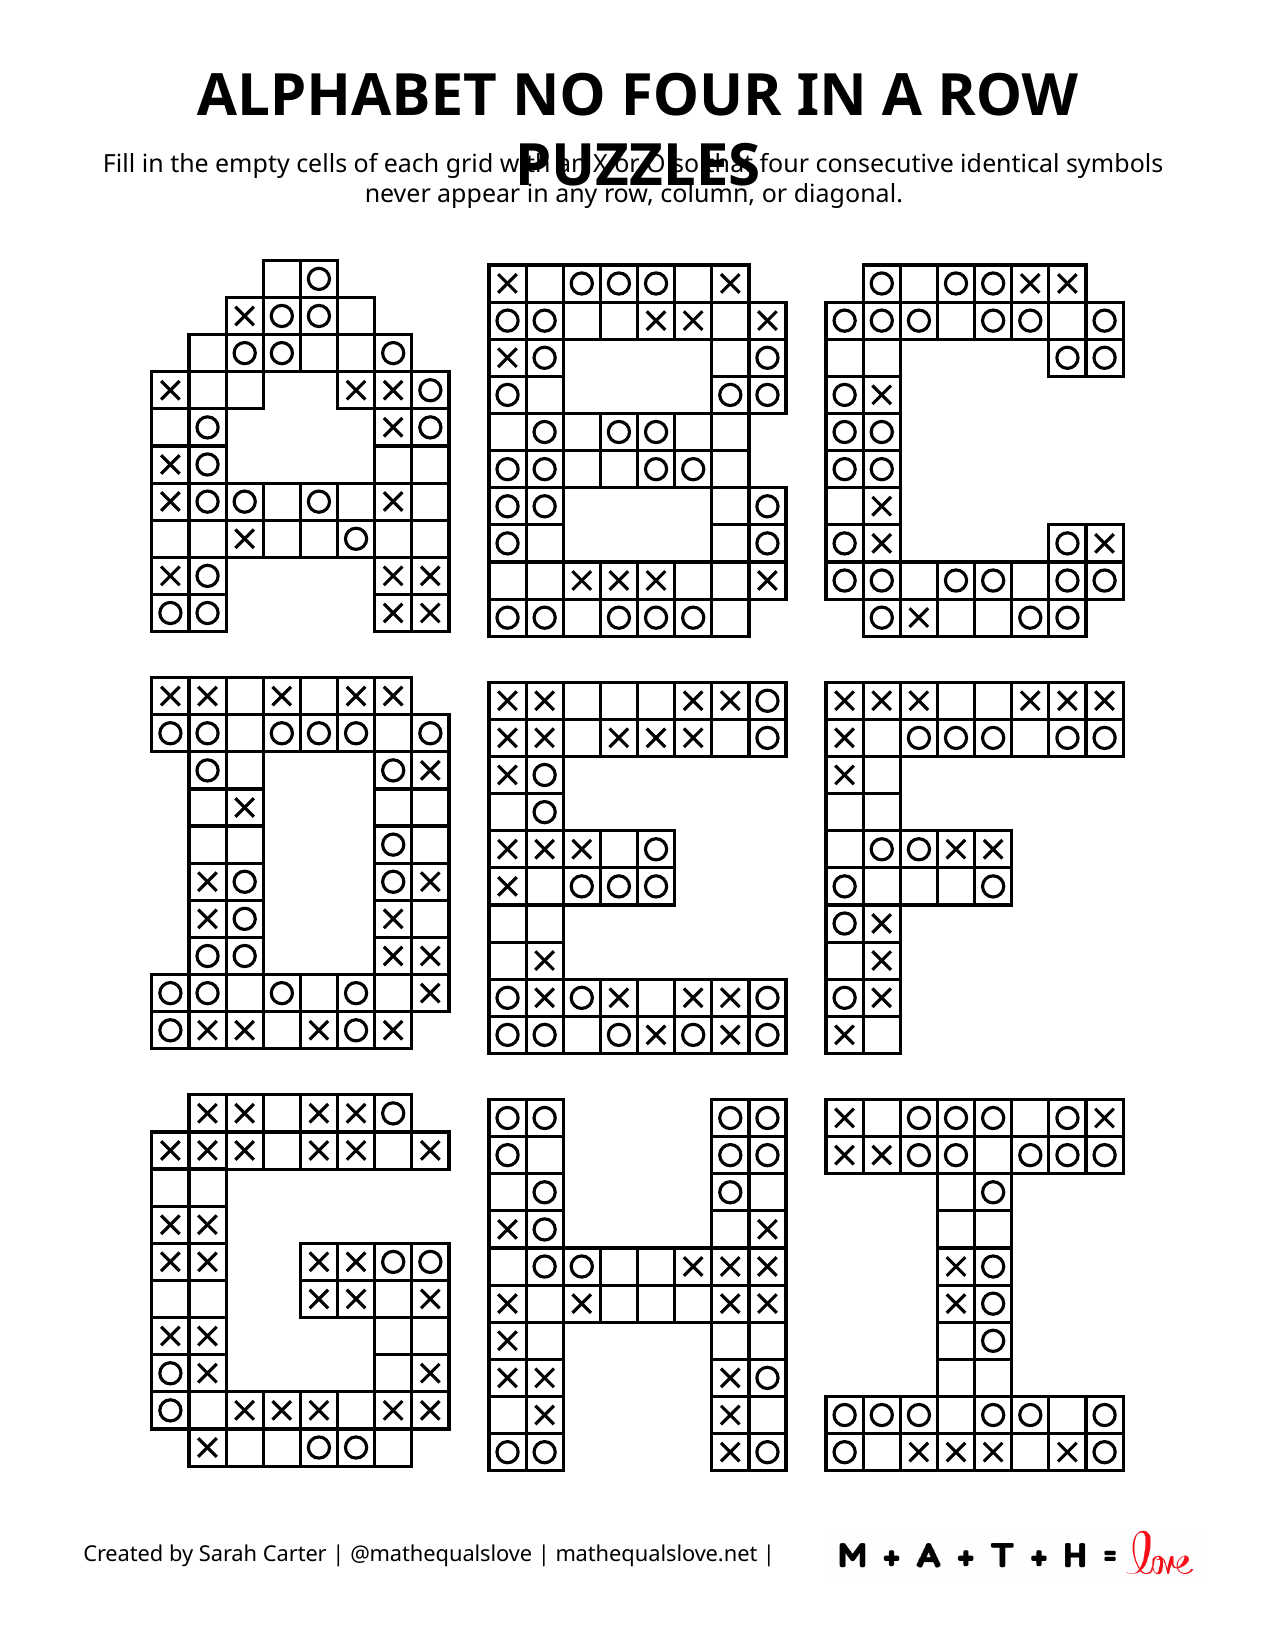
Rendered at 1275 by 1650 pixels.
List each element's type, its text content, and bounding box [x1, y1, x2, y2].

picture [826, 1528, 1203, 1579]
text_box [151, 259, 1124, 1472]
text_box Created by Sarah Carter | @mathequalslove | mathequalslove.net | [68, 1532, 826, 1574]
text_box Fill in the empty cells of each grid with an X or O so that four consecutive identical symbols never appear in any row, column, or diagonal. [0, 140, 1275, 216]
text_box ALPHABET NO FOUR IN A ROW PUZZLES [65, 50, 1210, 140]
